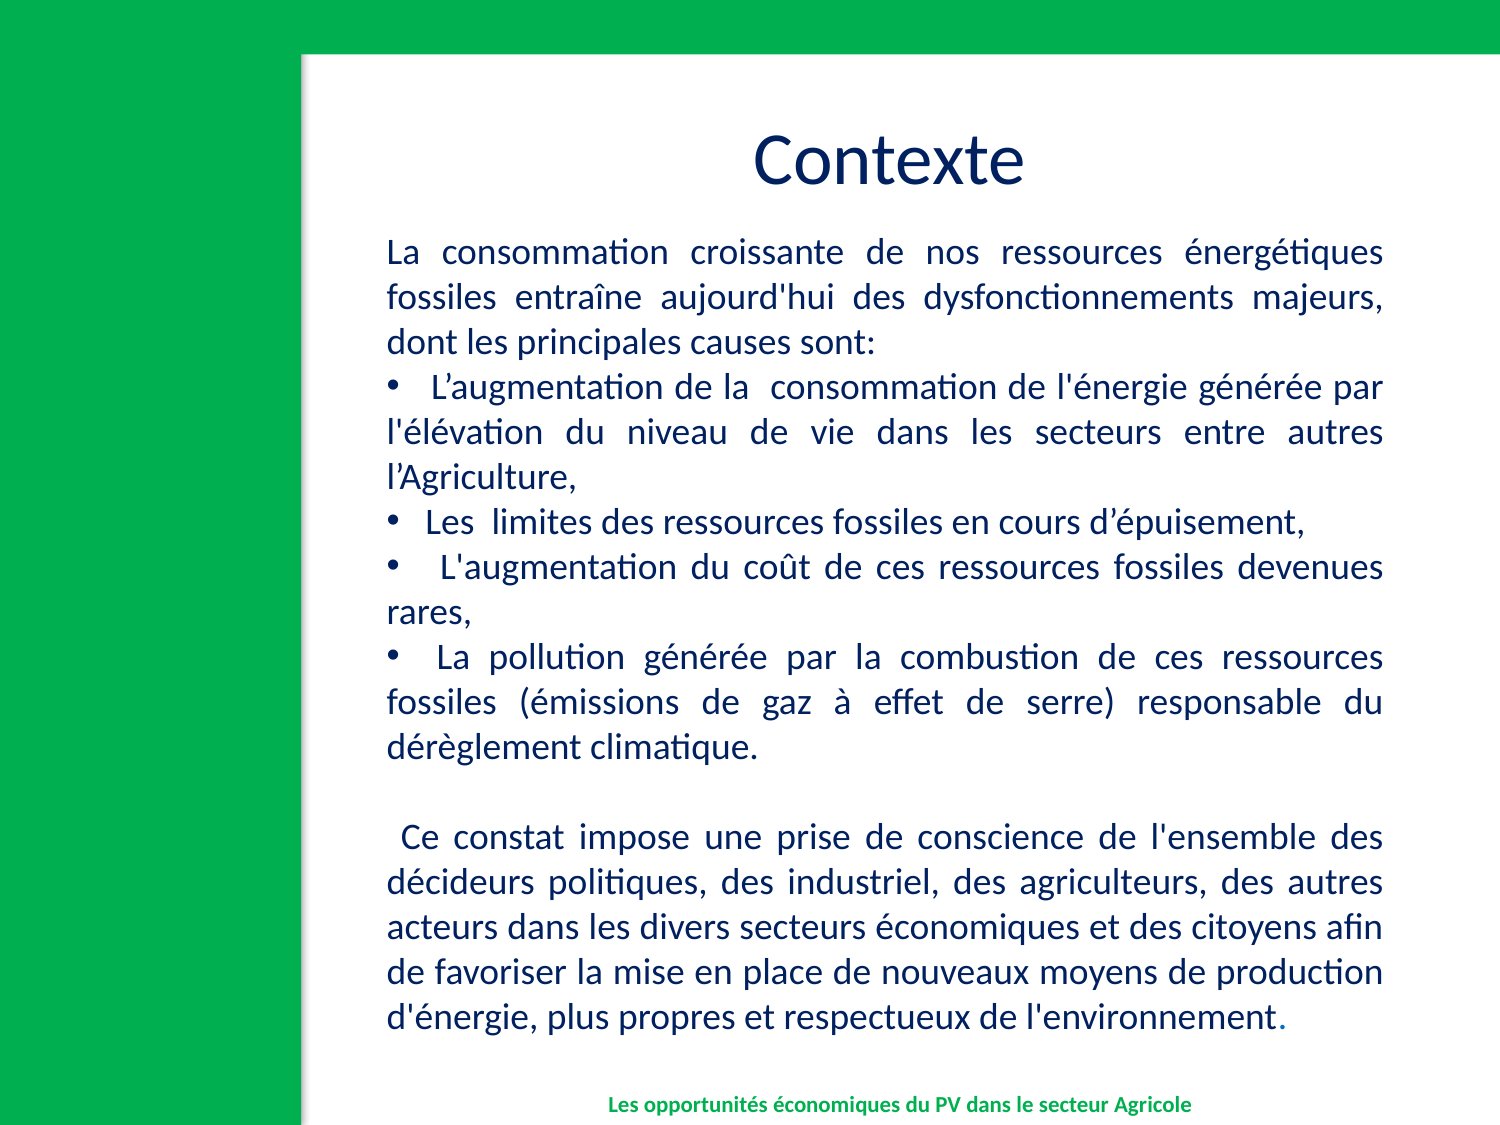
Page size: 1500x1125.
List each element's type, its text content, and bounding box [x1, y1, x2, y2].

text_box La consommation croissante de nos ressources énergétiques fossiles entraîne aujourd'hui des dysfonctionnements majeurs, dont les principales causes sont: L’augmentation de la consommation de l'énergie générée par l'élévation du niveau de vie dans les secteurs entre autres l’Agriculture, Les limites des ressources fossiles en cours d’épuisement, L'augmentation du coût de ces ressources fossiles devenues rares, La pollution générée par la combustion de ces ressources fossiles (émissions de gaz à effet de serre) responsable du dérèglement climatique. Ce constat impose une prise de conscience de l'ensemble des décideurs politiques, des industriel, des agriculteurs, des autres acteurs dans les divers secteurs économiques et des citoyens afin de favoriser la mise en place de nouveaux moyens de production d'énergie, plus propres et respectueux de l'environnement. [371, 219, 1400, 1045]
text_box Contexte [371, 101, 1408, 196]
